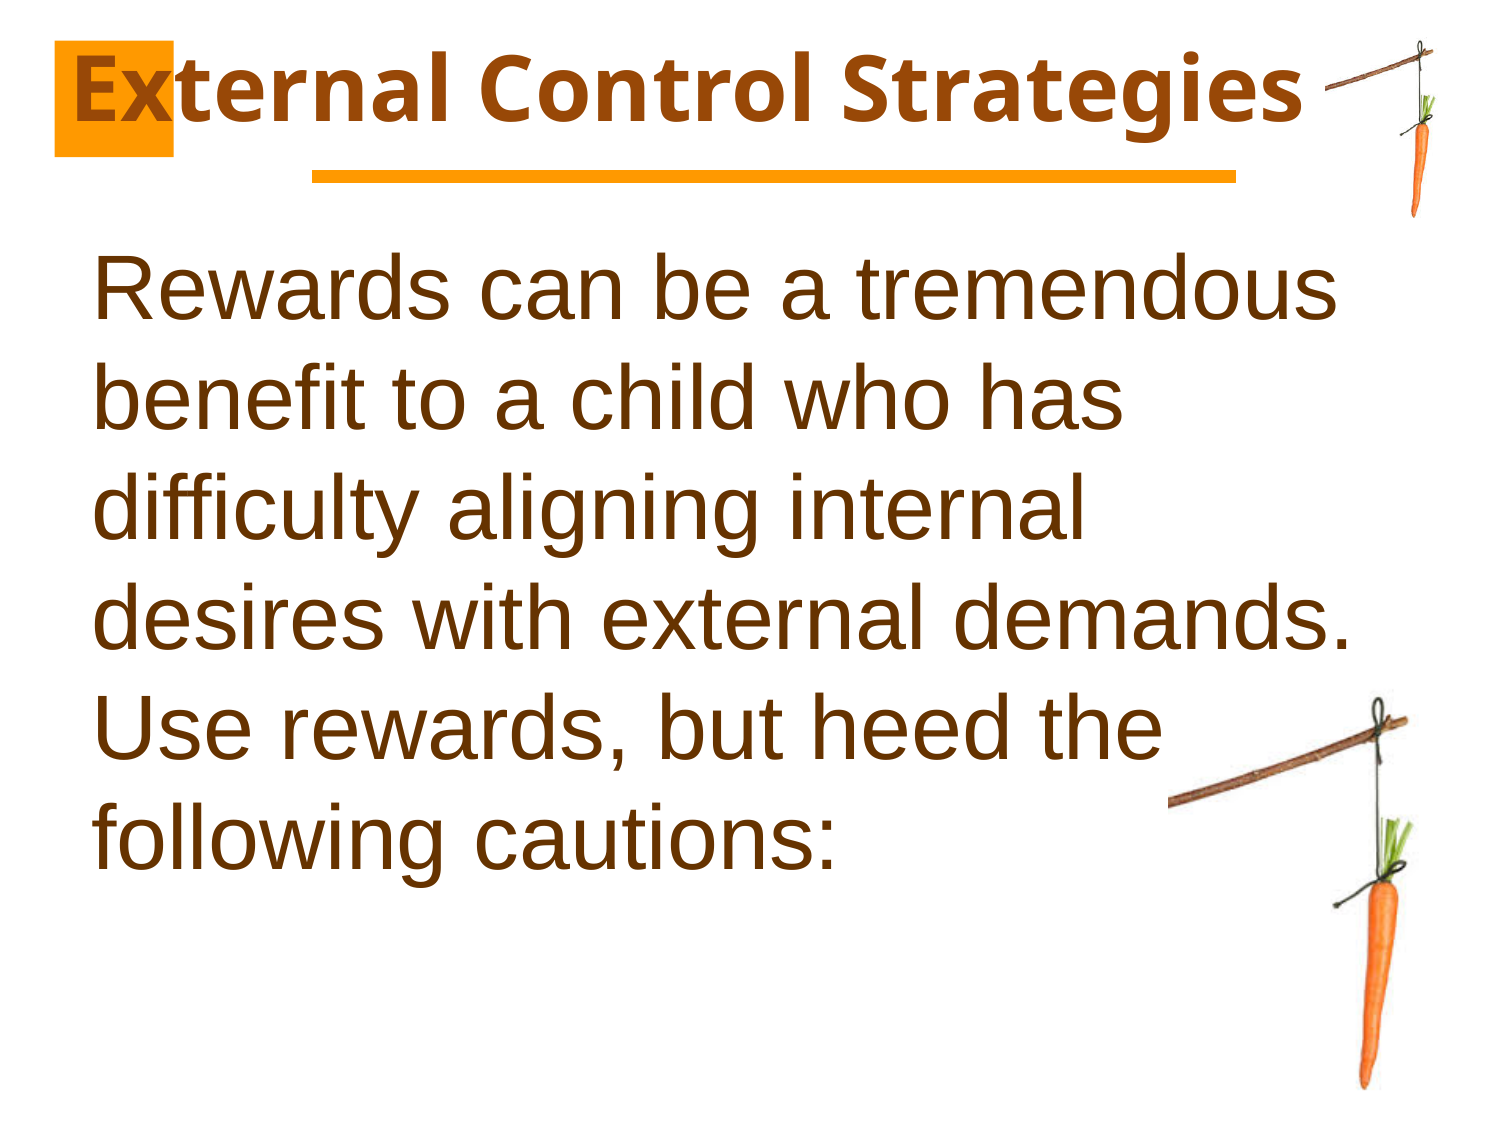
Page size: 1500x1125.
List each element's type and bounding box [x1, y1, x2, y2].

title [54, 9, 1500, 161]
picture [1325, 31, 1455, 226]
picture [1168, 676, 1455, 1109]
text_box [76, 220, 1427, 972]
